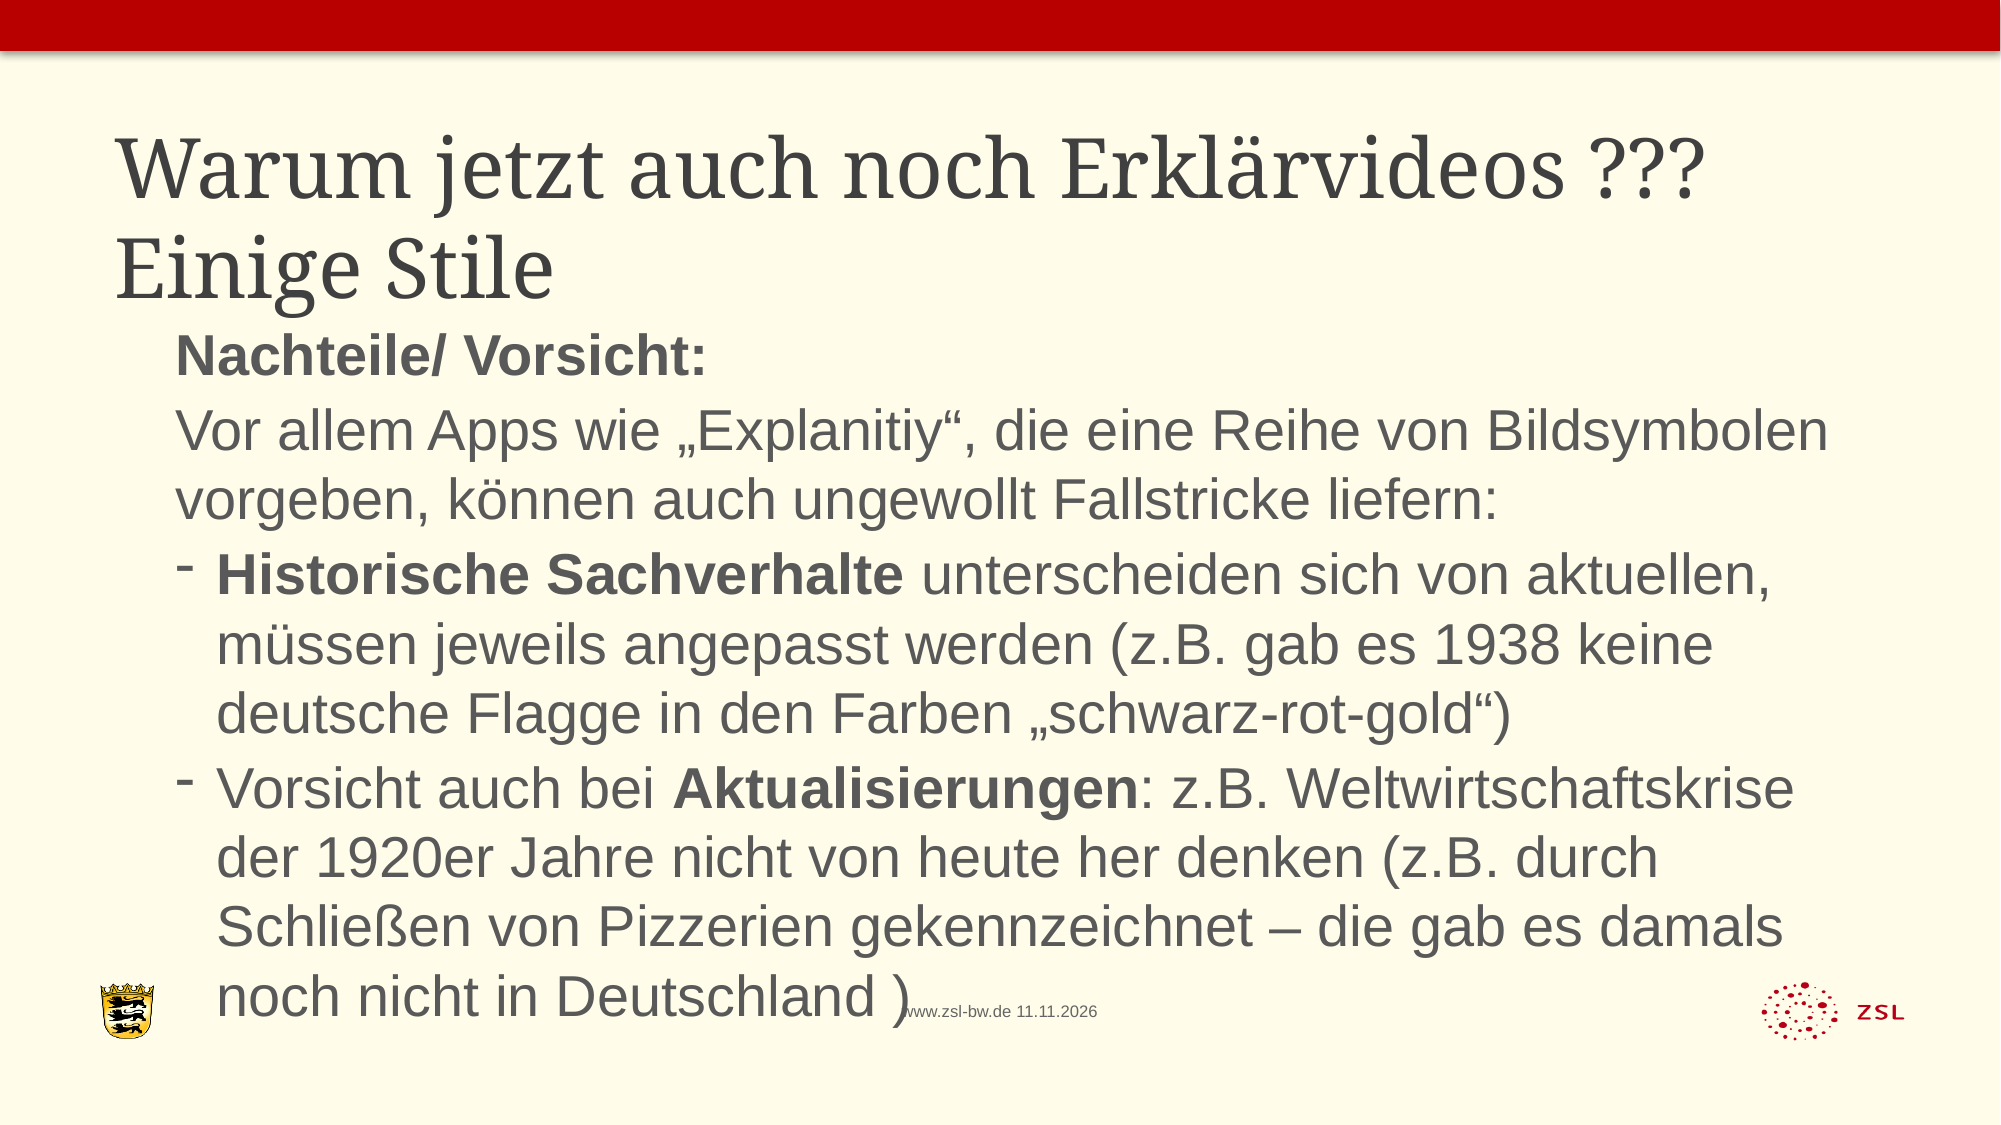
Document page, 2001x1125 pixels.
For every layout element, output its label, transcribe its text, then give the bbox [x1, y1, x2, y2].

list Nachteile/ Vorsicht: Vor allem Apps wie „Explanitiy“, die eine Reihe von Bildsymbolen vorgeben, können auch ungewollt Fallstricke liefern: Historische Sachverhalte unterscheiden sich von aktuellen, müssen jeweils angepasst werden (z.B. gab es 1938 keine deutsche Flagge in den Farben „schwarz-rot-gold“) Vorsicht auch bei Aktualisierungen: z.B. Weltwirtschaftskrise der 1920er Jahre nicht von heute her denken (z.B. durch Schließen von Pizzerien gekennzeichnet – die gab es damals noch nicht in Deutschland ) [142, 310, 1869, 1100]
picture [1869, 981, 1905, 1041]
picture [98, 981, 142, 1041]
title Warum jetzt auch noch Erklärvideos ??? Einige Stile [99, 127, 1900, 303]
